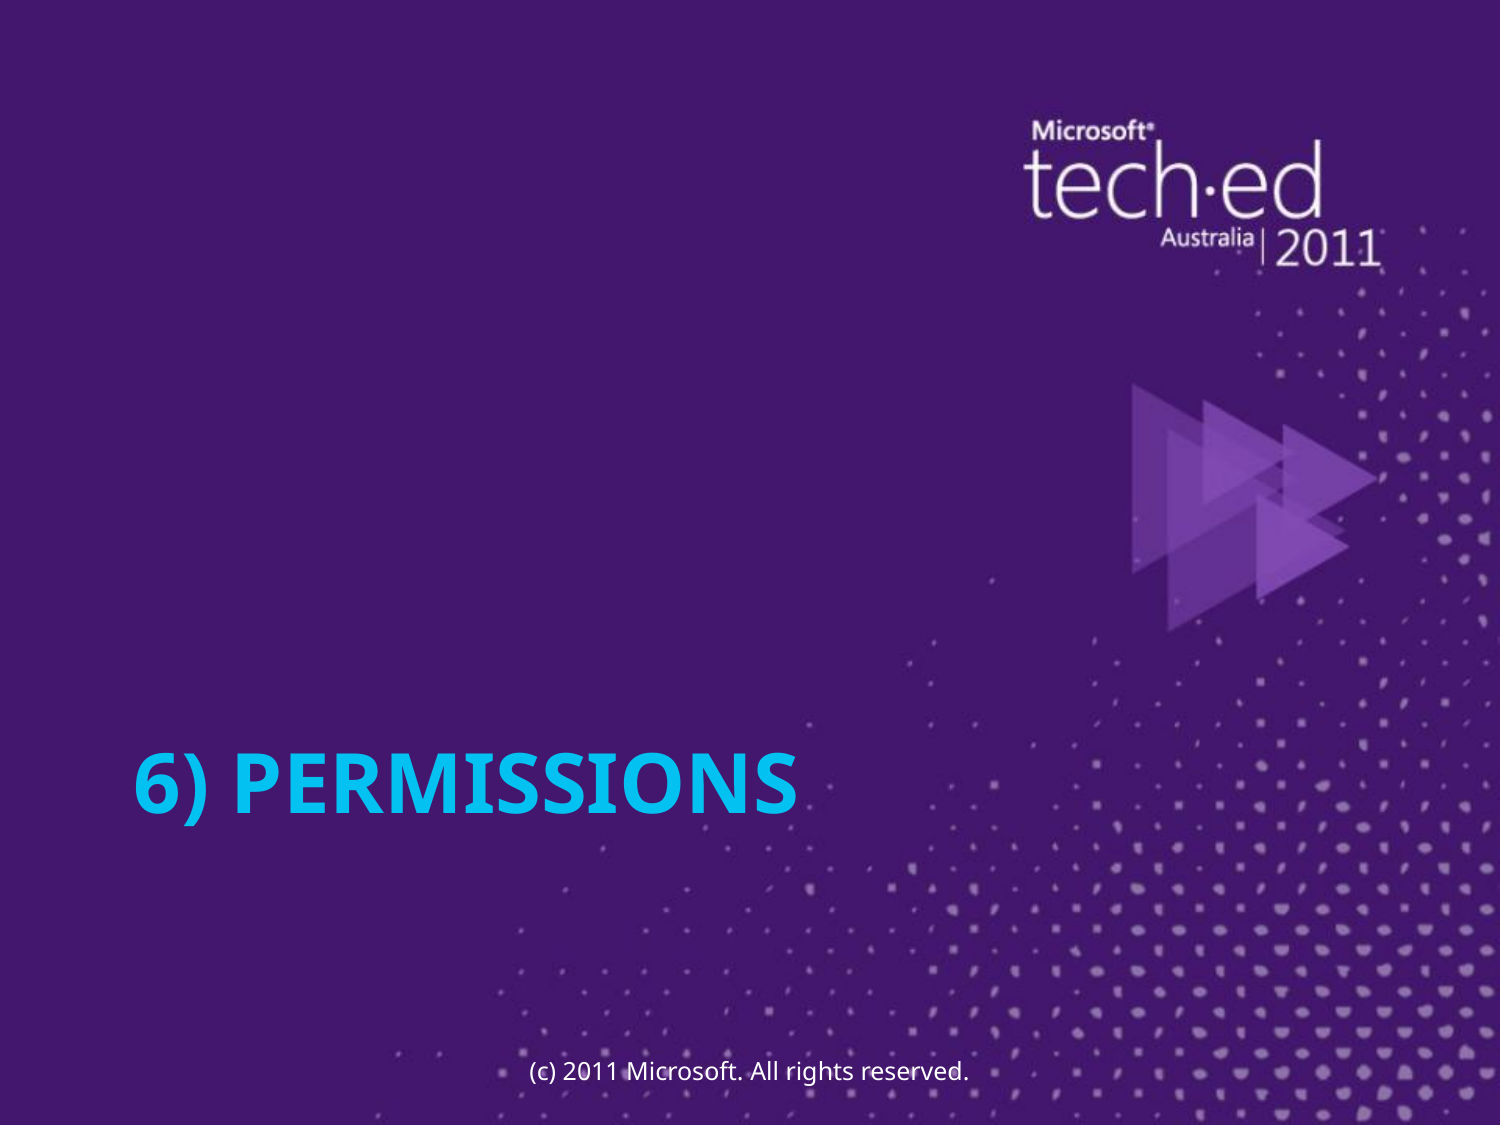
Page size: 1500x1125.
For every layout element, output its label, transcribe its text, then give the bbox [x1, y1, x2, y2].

title 6) Permissions [118, 722, 1394, 947]
footer (c) 2011 Microsoft. All rights reserved. [512, 1042, 988, 1103]
picture [0, 0, 1500, 1125]
